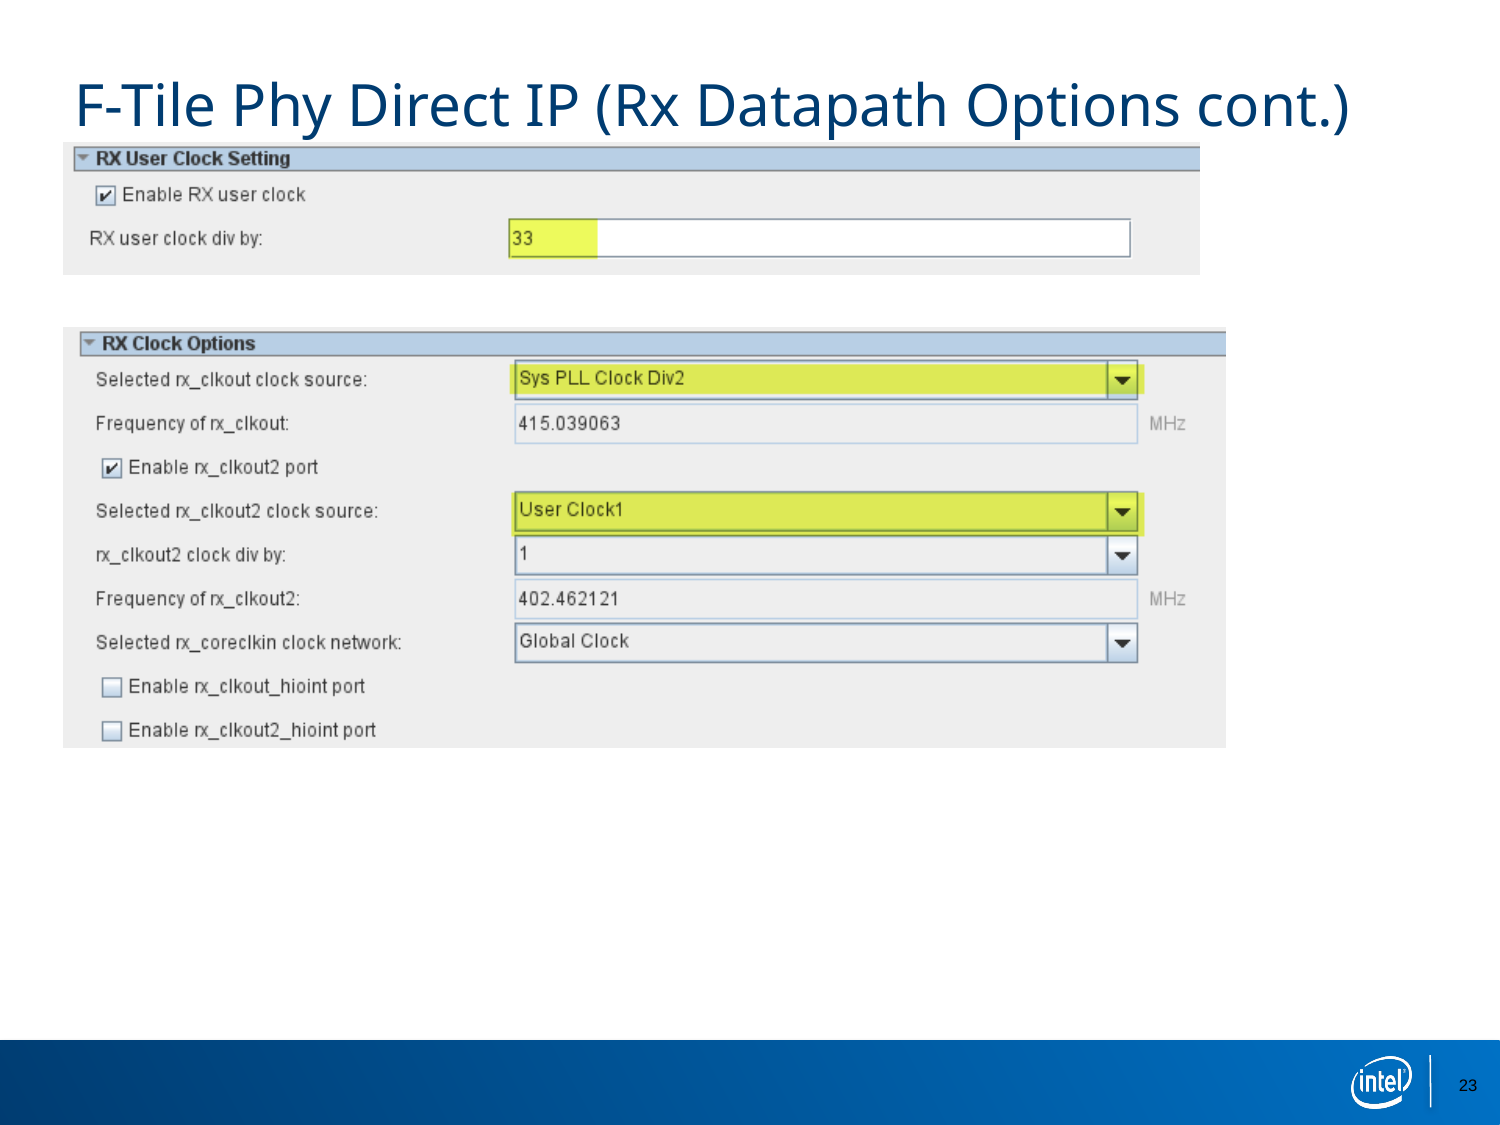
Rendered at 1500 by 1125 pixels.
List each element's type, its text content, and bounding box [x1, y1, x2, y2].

title F-Tile Phy Direct IP (Rx Datapath Options cont.) [74, 67, 1425, 258]
picture [63, 327, 1227, 748]
text_box [829, 636, 1425, 1013]
slide_number 23 [1127, 1055, 1478, 1116]
picture [63, 141, 1200, 276]
